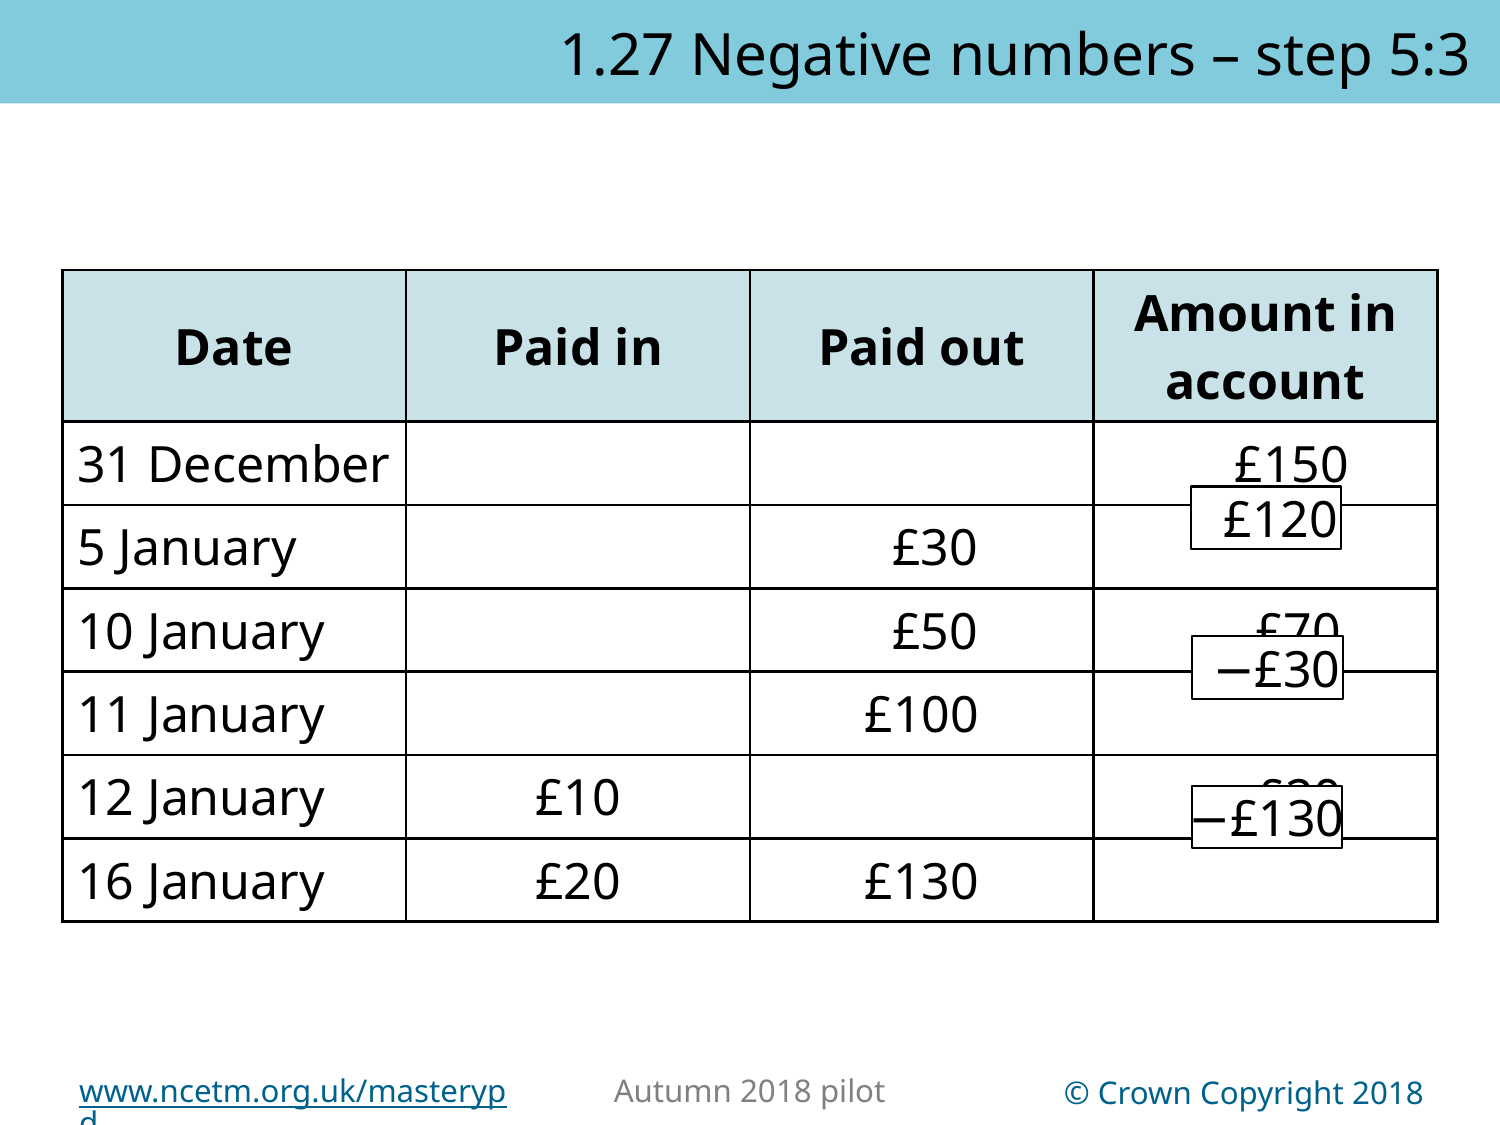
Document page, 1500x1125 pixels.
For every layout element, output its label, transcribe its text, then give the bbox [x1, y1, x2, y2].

text_box £120 [1209, 479, 1353, 555]
table_cell [1095, 840, 1436, 920]
table_cell £150 [1095, 423, 1436, 504]
table_cell [751, 756, 1092, 837]
table_cell [407, 673, 749, 754]
table_cell −£20 [1095, 756, 1436, 837]
table_cell £130 [751, 840, 1092, 920]
table_cell £50 [751, 590, 1092, 670]
text_box −£130 [1173, 779, 1359, 854]
table_cell [407, 506, 749, 587]
table_cell [751, 423, 1092, 504]
table_header Paid out [751, 271, 1092, 420]
table_cell £70 [1095, 590, 1436, 670]
list 1.27 Negative numbers – step 5:3 [0, 0, 1500, 104]
table_cell 11 January [64, 673, 405, 754]
table_cell 12 January [64, 756, 405, 837]
table_header Amount in account [1095, 271, 1436, 420]
table_cell 5 January [64, 506, 405, 587]
table_cell [407, 423, 749, 504]
table_header Paid in [407, 271, 749, 420]
table_cell 31 December [64, 423, 405, 504]
table_cell [1095, 673, 1436, 754]
table_header Date [64, 271, 405, 420]
table_cell [1095, 506, 1436, 587]
table_cell 16 January [64, 840, 405, 920]
table_cell £100 [751, 673, 1092, 754]
table_cell £30 [751, 506, 1092, 587]
text_box [1189, 484, 1209, 551]
table_cell £10 [407, 756, 749, 837]
text_box [1190, 634, 1198, 701]
table_cell [407, 590, 749, 670]
text_box −£30 [1198, 630, 1356, 705]
table_cell £20 [407, 840, 749, 920]
table_cell 10 January [64, 590, 405, 670]
